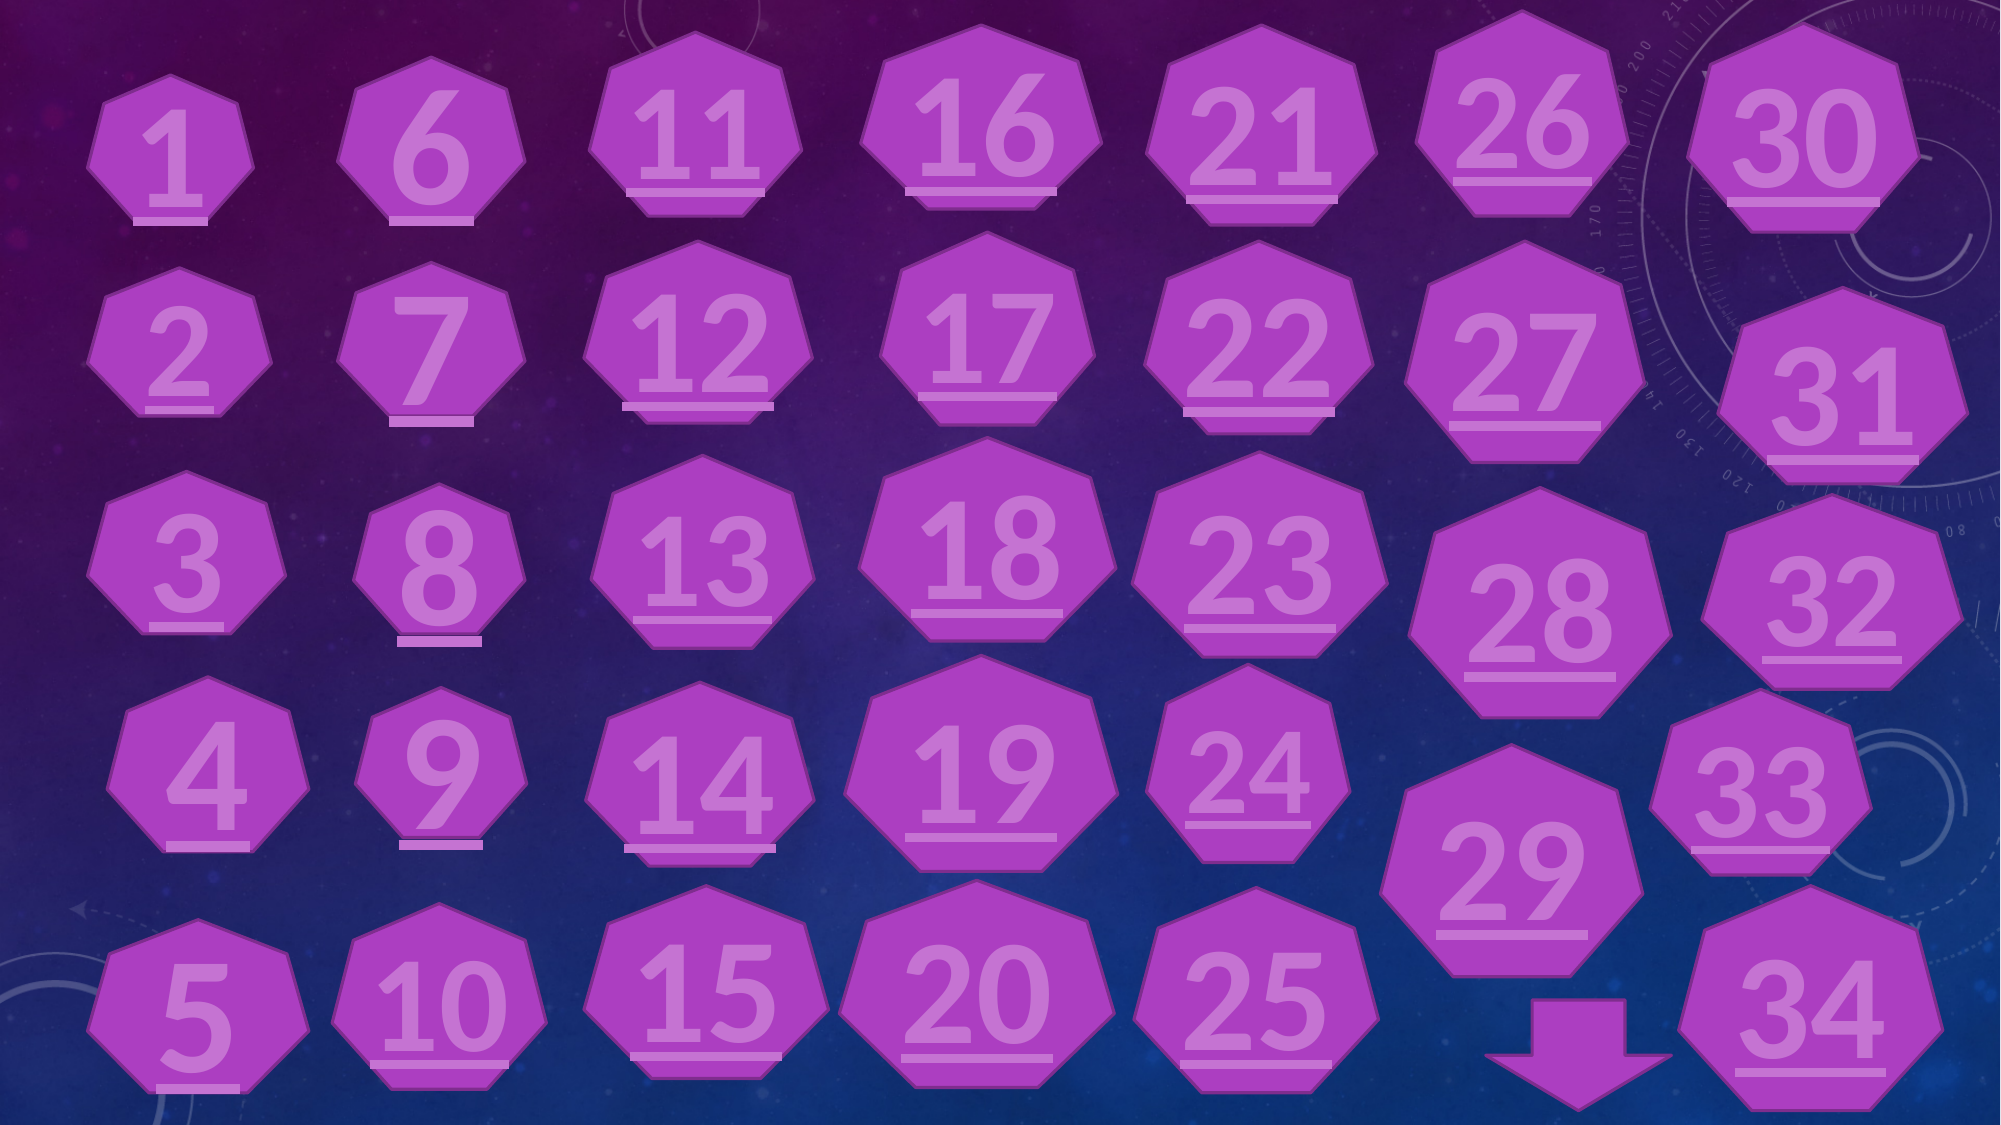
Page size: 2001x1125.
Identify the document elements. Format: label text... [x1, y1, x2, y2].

text_box 33 [1648, 687, 1873, 877]
text_box 13 [589, 453, 816, 650]
text_box 21 [1144, 23, 1379, 227]
text_box 15 [582, 884, 831, 1081]
text_box 31 [1716, 285, 1970, 486]
text_box 22 [1143, 239, 1375, 436]
text_box 34 [1677, 884, 1945, 1113]
text_box 18 [857, 436, 1118, 643]
text_box 23 [1130, 450, 1389, 659]
text_box 6 [335, 55, 527, 222]
text_box 1 [85, 73, 256, 222]
text_box 26 [1414, 9, 1631, 218]
text_box 12 [582, 239, 814, 425]
text_box 3 [85, 469, 288, 636]
text_box 24 [1144, 662, 1352, 865]
text_box 28 [1407, 486, 1673, 720]
text_box 17 [878, 230, 1097, 427]
text_box 27 [1403, 239, 1647, 465]
text_box 25 [1132, 886, 1381, 1095]
picture [0, 0, 2001, 1125]
text_box 14 [584, 680, 816, 868]
text_box 29 [1378, 743, 1645, 979]
text_box 30 [1685, 21, 1922, 234]
text_box 32 [1700, 493, 1965, 691]
text_box 2 [86, 266, 273, 418]
text_box 11 [587, 30, 804, 218]
text_box 10 [330, 902, 548, 1091]
text_box 8 [352, 482, 527, 636]
text_box 20 [837, 878, 1116, 1090]
text_box 9 [353, 686, 529, 840]
text_box 5 [85, 918, 311, 1095]
text_box 4 [105, 675, 311, 854]
text_box [1484, 998, 1673, 1113]
text_box 19 [843, 653, 1120, 873]
text_box 16 [859, 23, 1104, 211]
text_box 7 [335, 260, 527, 418]
